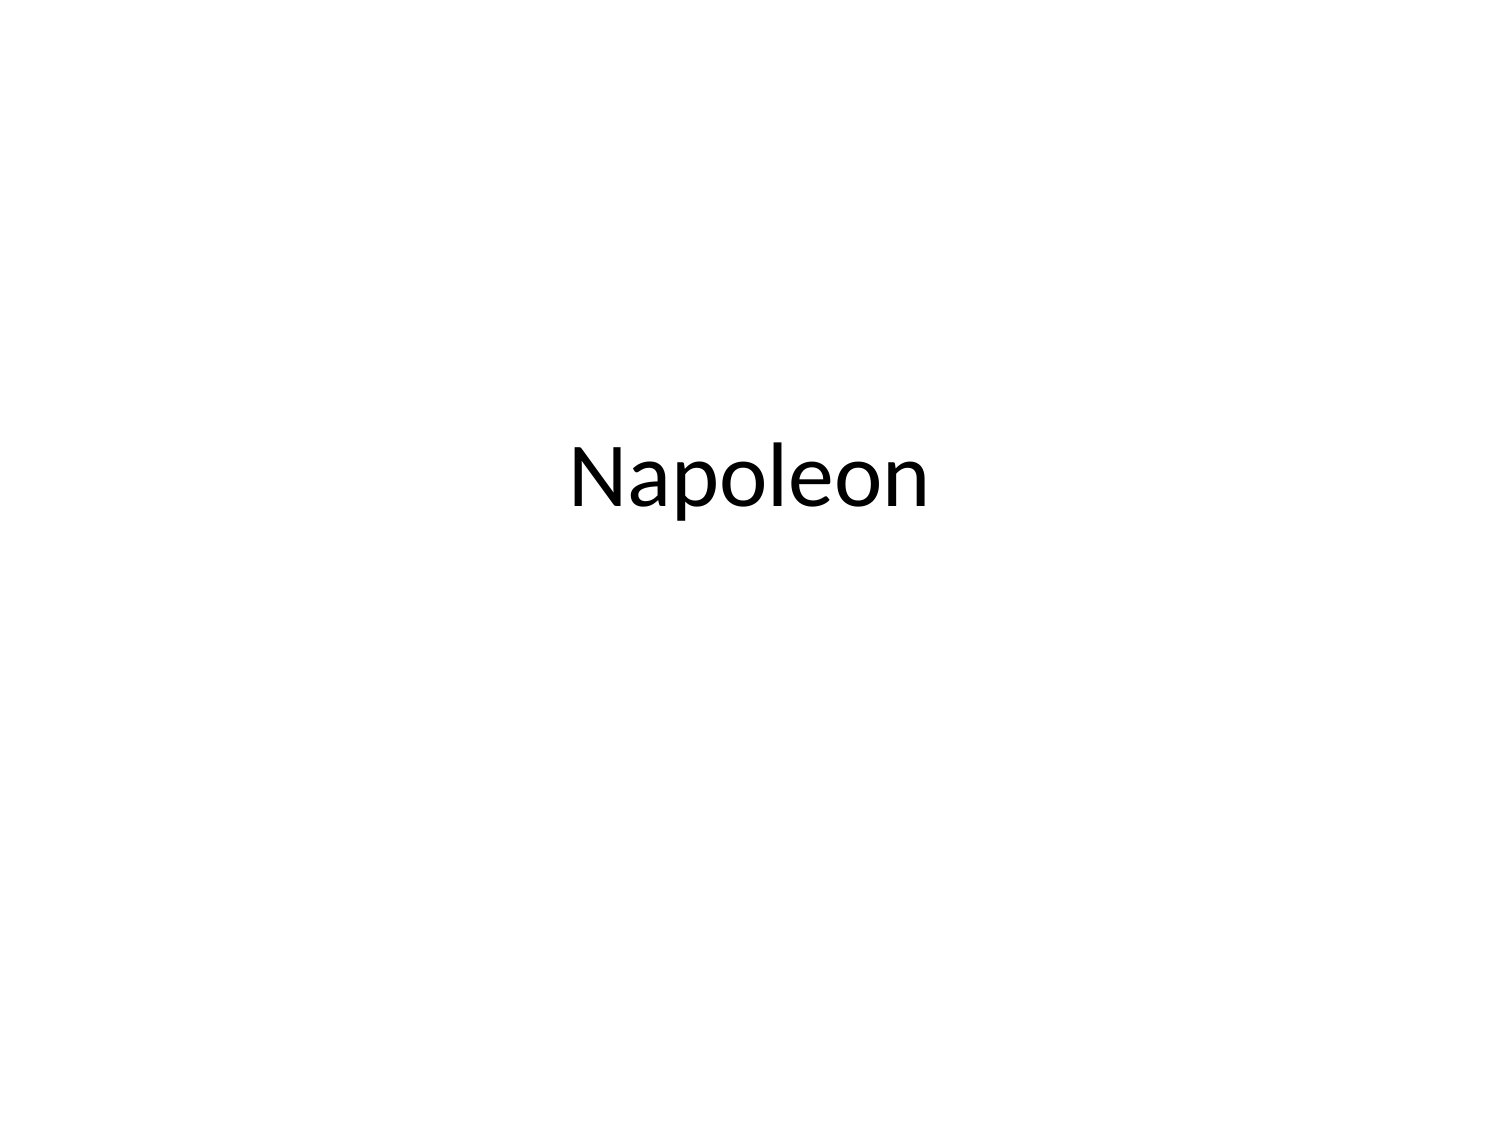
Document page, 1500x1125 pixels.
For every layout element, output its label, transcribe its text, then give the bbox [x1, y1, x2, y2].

title Napoleon [112, 349, 1388, 591]
